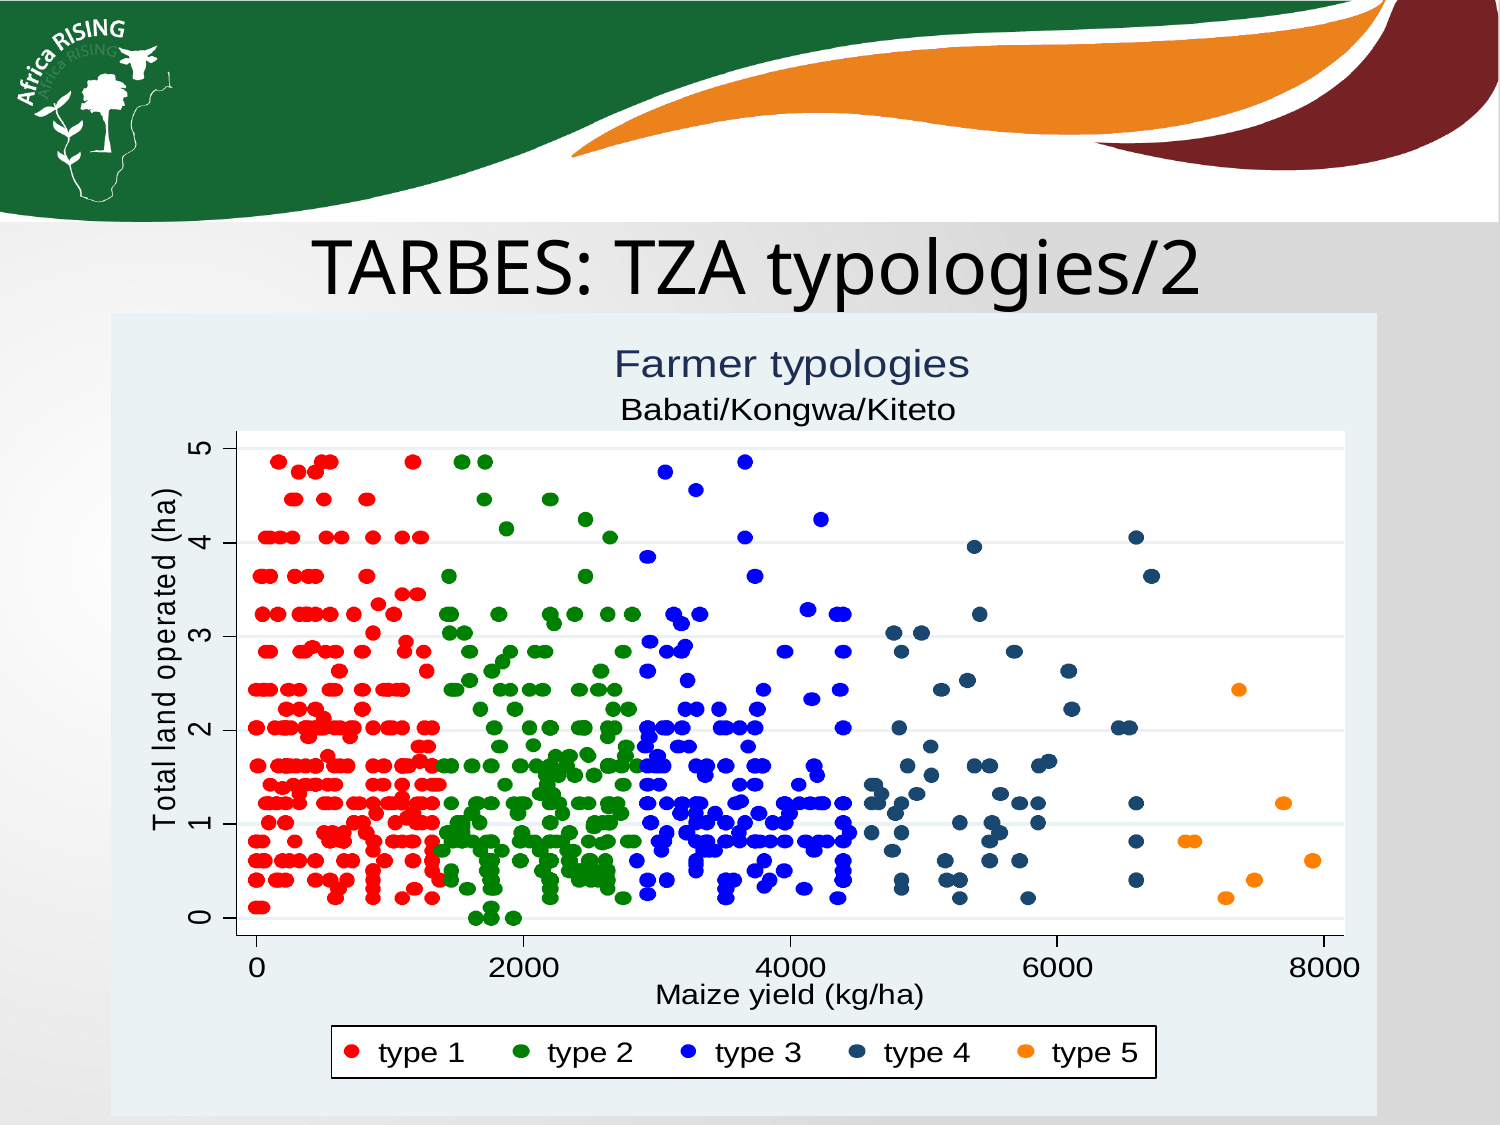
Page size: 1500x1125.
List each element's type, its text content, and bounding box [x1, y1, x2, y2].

picture [0, 0, 1499, 222]
text_box TARBES: TZA typologies/2 [48, 212, 1448, 350]
picture [99, 303, 1388, 1125]
